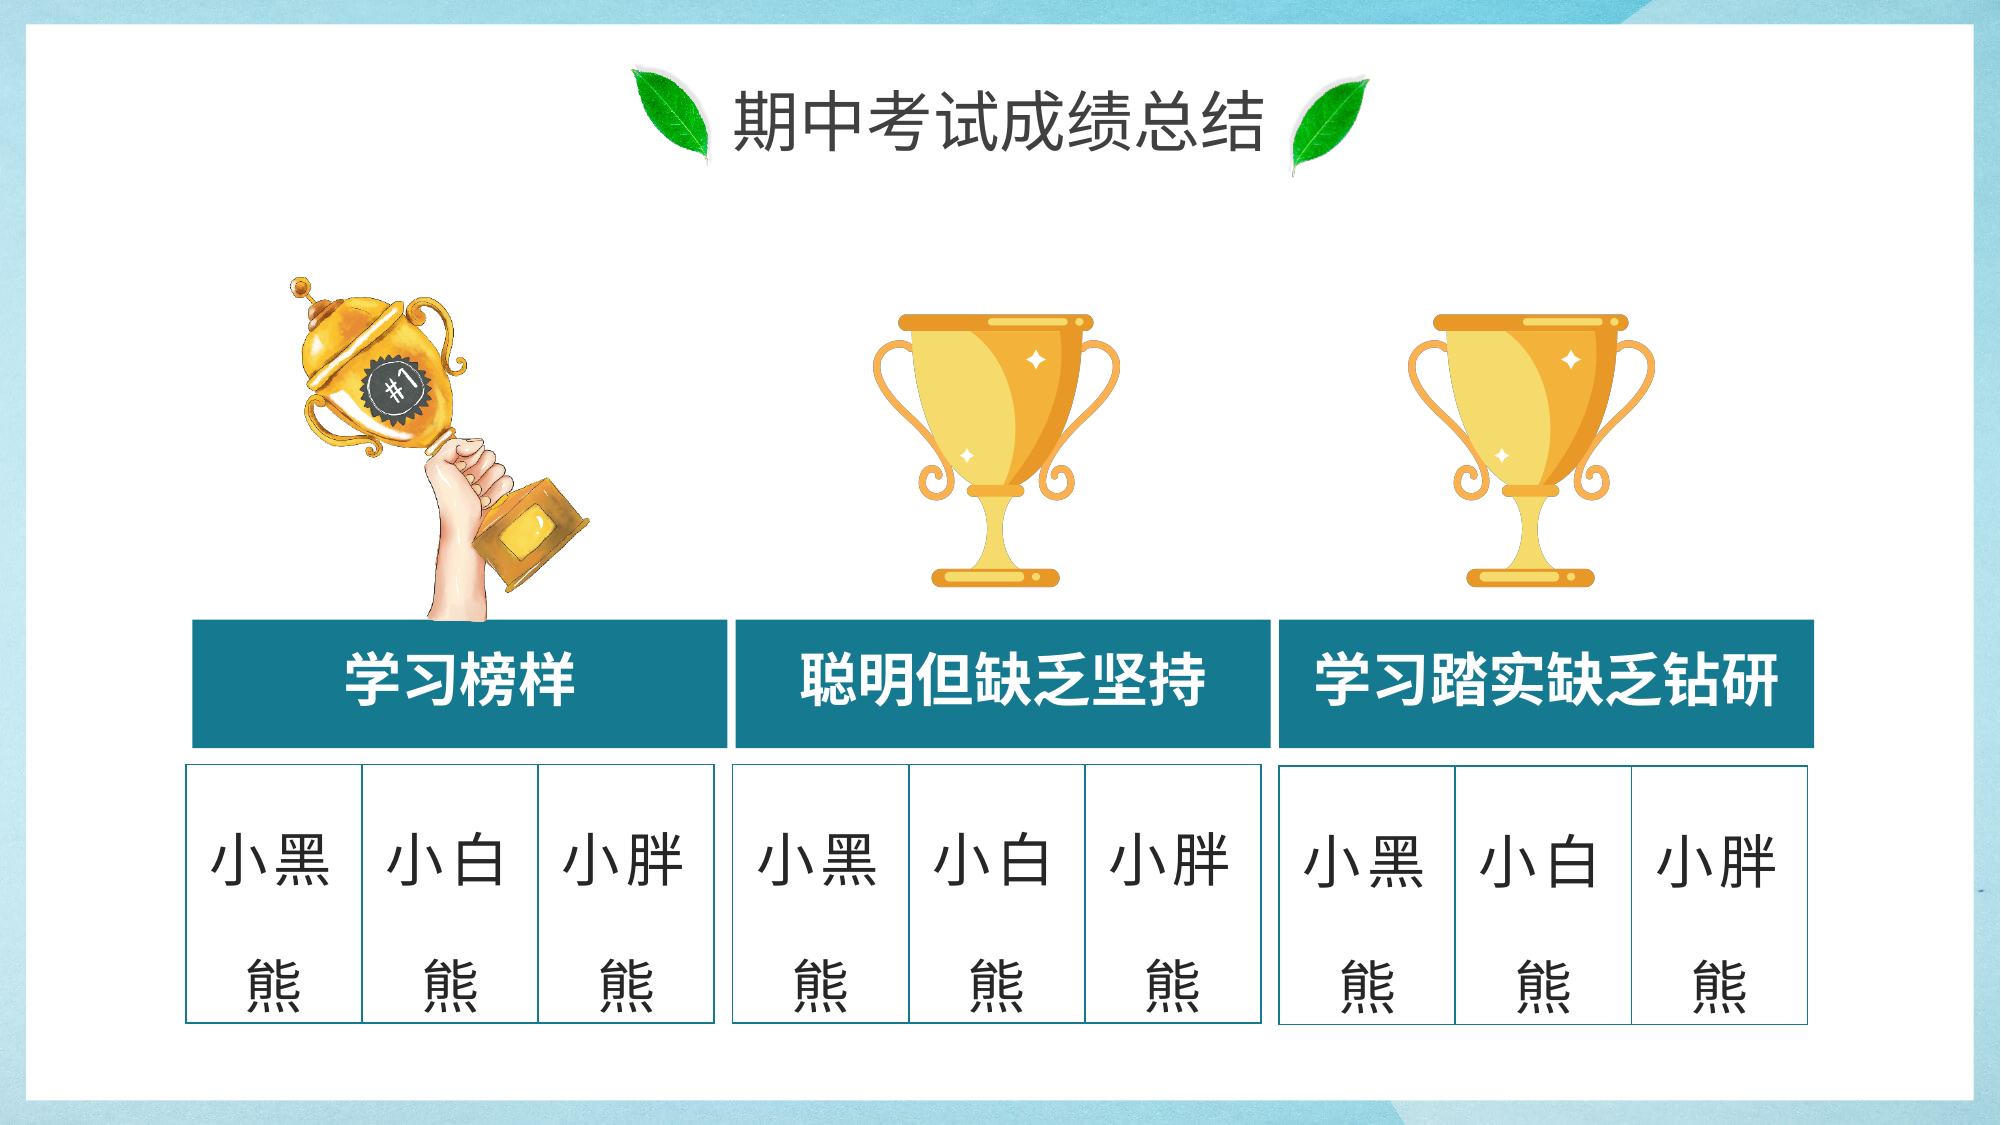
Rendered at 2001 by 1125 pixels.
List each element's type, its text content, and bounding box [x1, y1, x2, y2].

table_header 小胖熊 [539, 765, 713, 1022]
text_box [1278, 619, 1815, 793]
table_header 小白熊 [910, 765, 1084, 1022]
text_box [192, 619, 728, 749]
table_header 小胖熊 [1632, 793, 1807, 1024]
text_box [735, 619, 1271, 749]
table_header 小白熊 [363, 765, 537, 1022]
table_header 小白熊 [1456, 793, 1631, 1024]
picture [0, 0, 2000, 1125]
table_header 小胖熊 [1086, 765, 1260, 1022]
table_header 小黑熊 [1280, 793, 1454, 1024]
table_header 小黑熊 [187, 765, 361, 1022]
table_header 小黑熊 [733, 765, 908, 1022]
